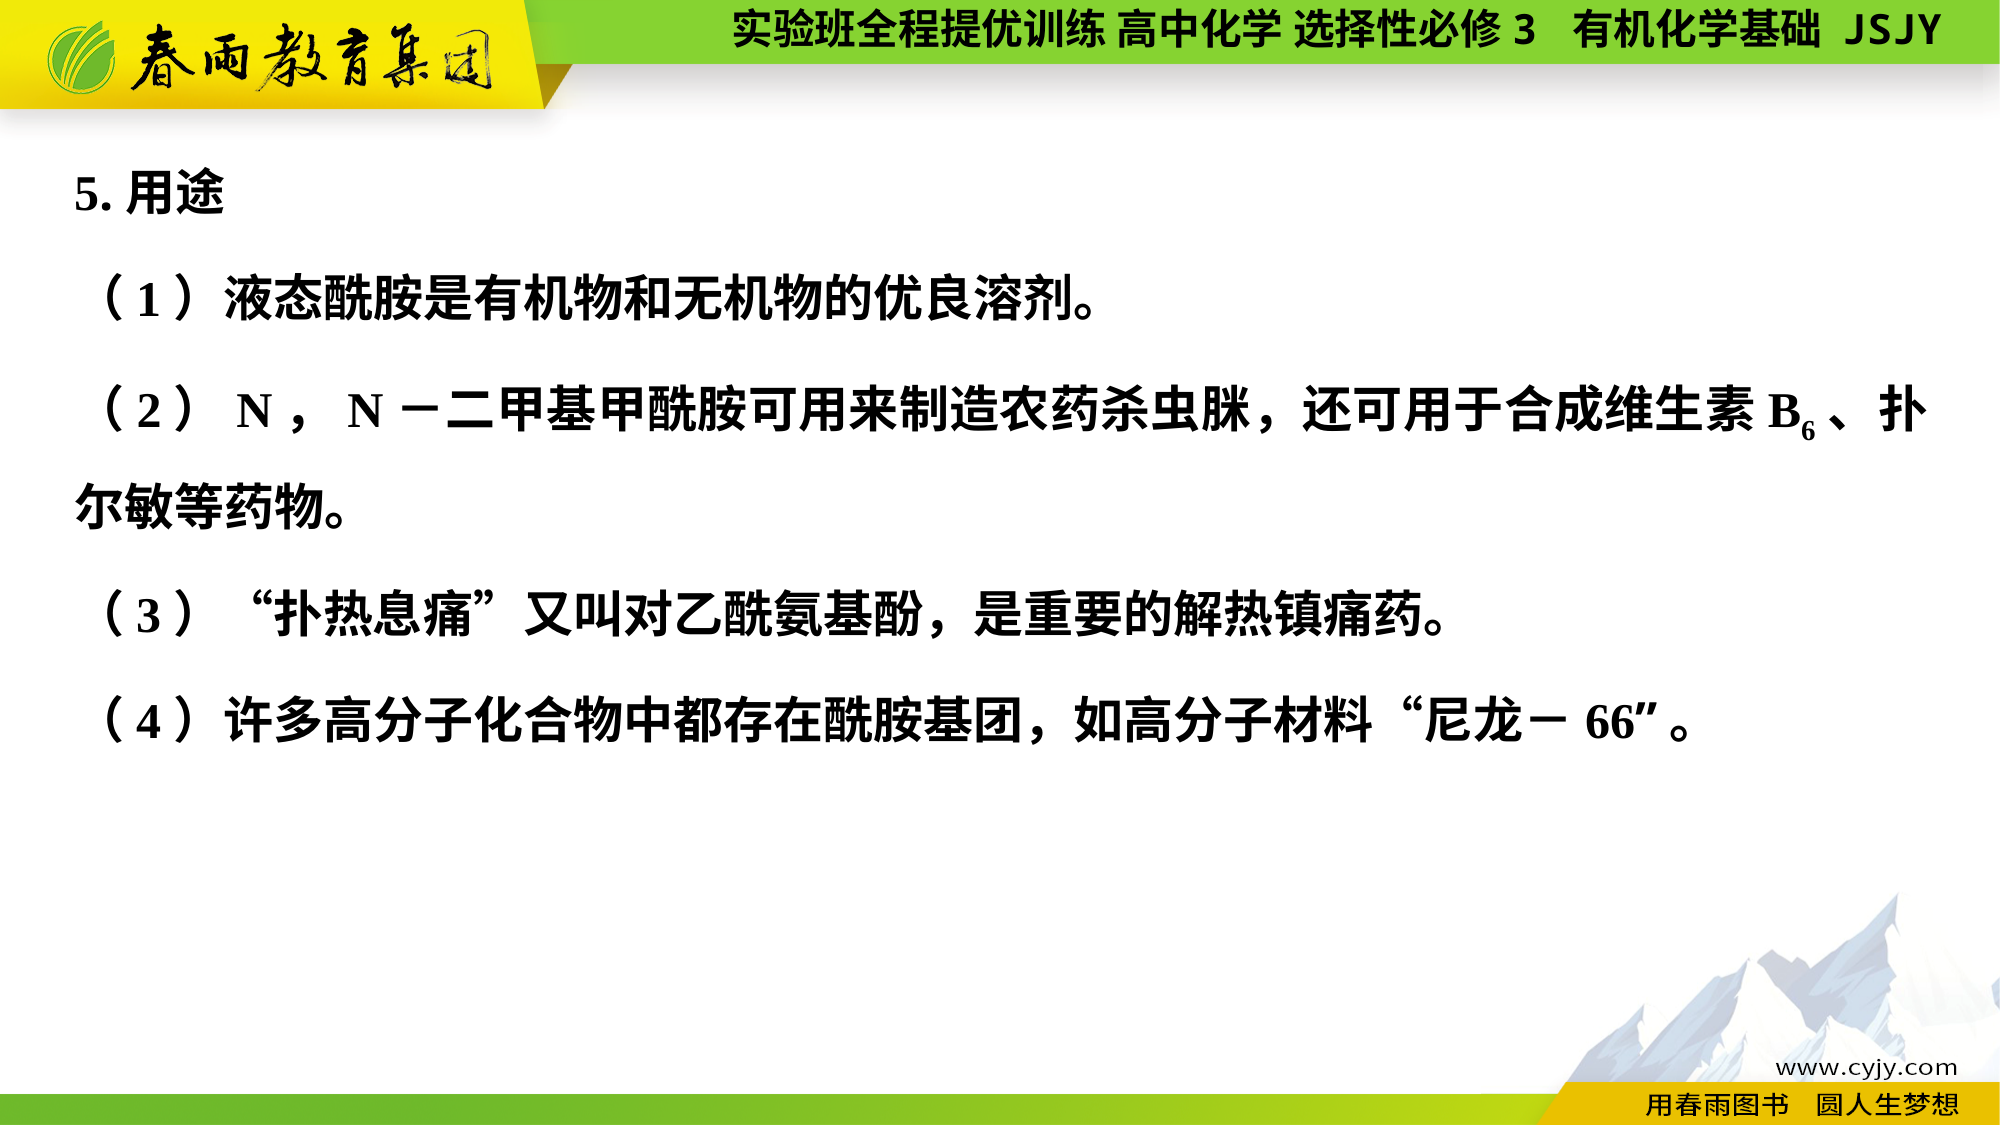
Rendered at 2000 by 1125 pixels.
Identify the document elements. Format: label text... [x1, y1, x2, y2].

picture [0, 0, 2000, 1125]
list 5.用途 （1）液态酰胺是有机物和无机物的优良溶剂。 （2）N，N－二甲基甲酰胺可用来制造农药杀虫脒，还可用于合成维生素B6、扑尔敏等药物。 （3）“扑热息痛”又叫对乙酰氨基酚，是重要的解热镇痛药。 （4）许多高分子化合物中都存在酰胺基团，如高分子材料“尼龙－66”。 [59, 122, 1944, 751]
